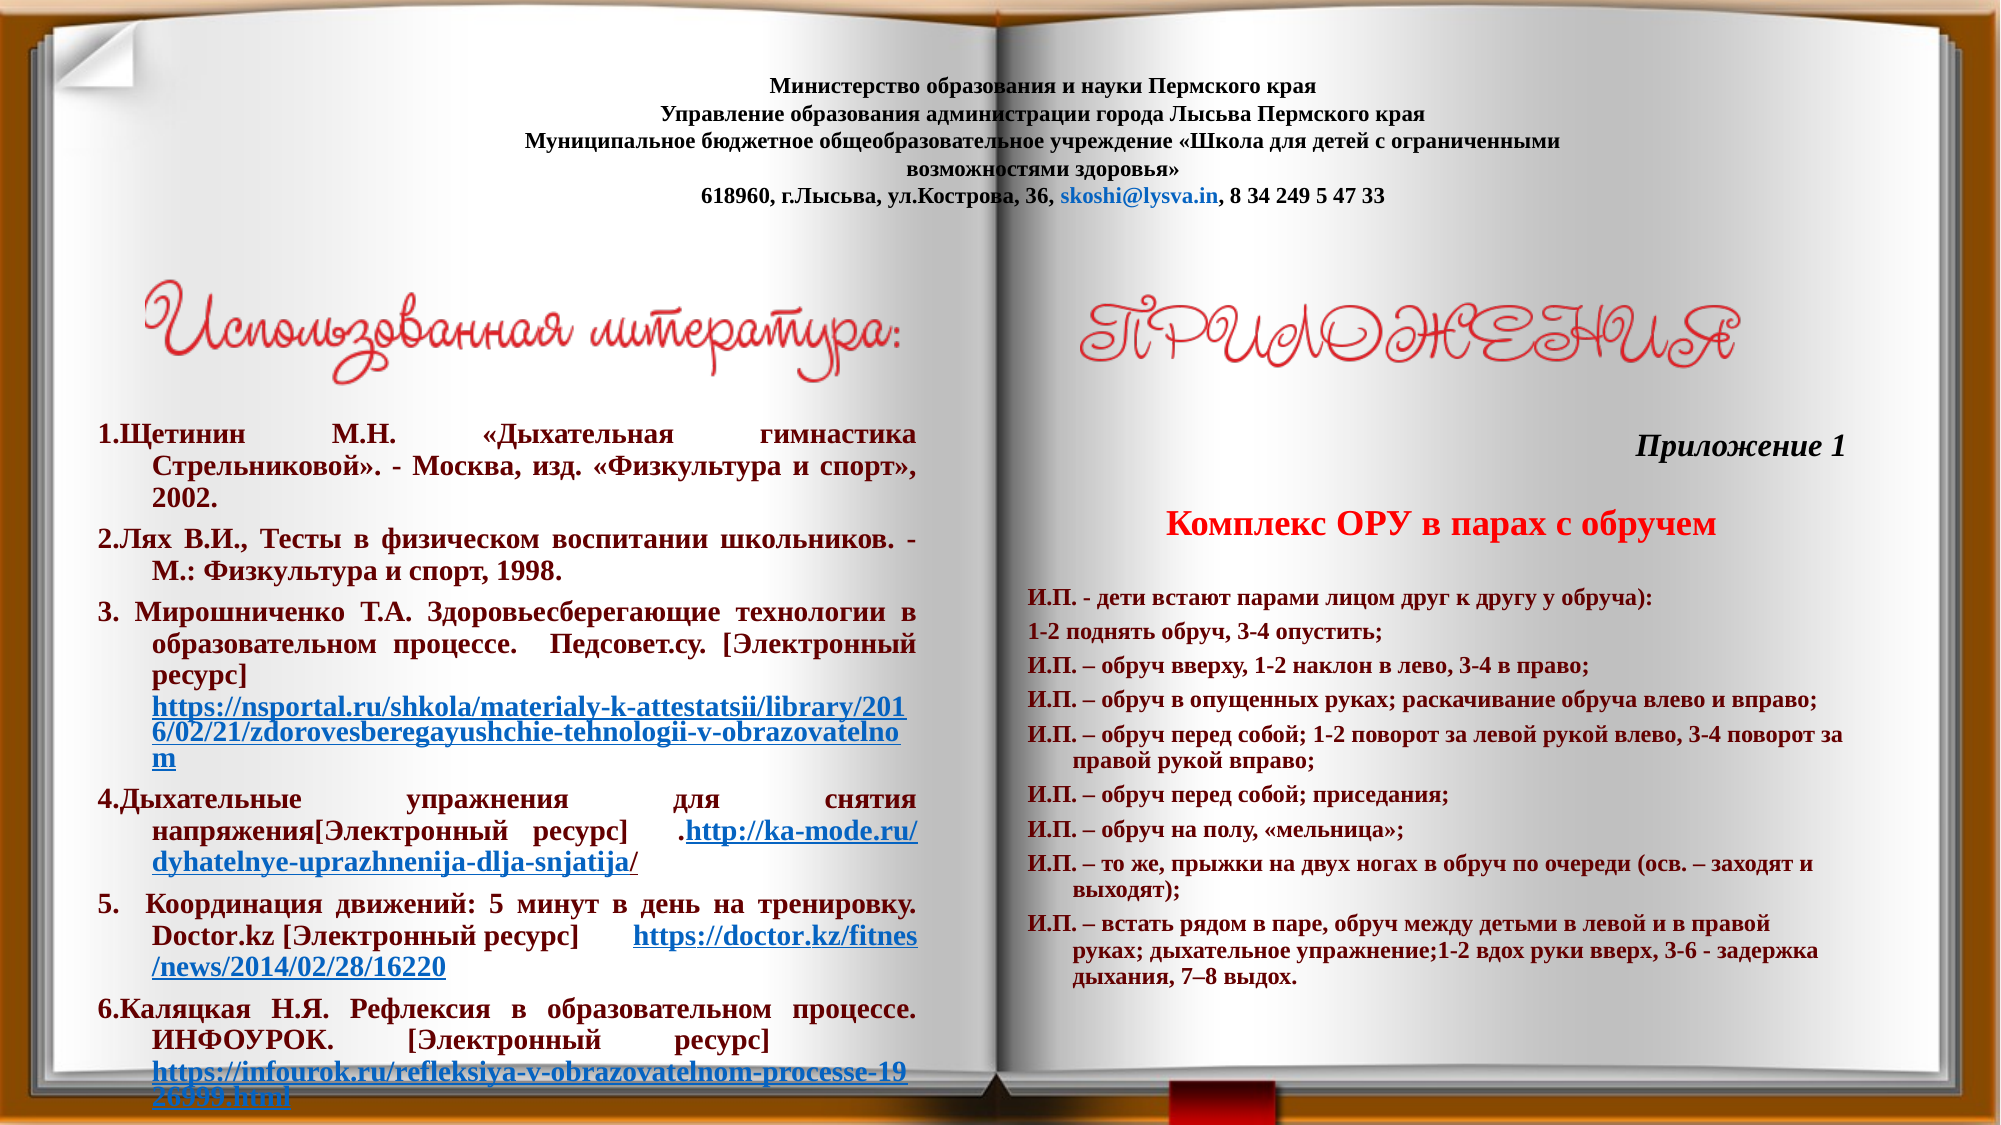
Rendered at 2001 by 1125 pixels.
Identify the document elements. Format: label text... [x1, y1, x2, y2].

text_box Министерство образования и науки Пермского края Управление образования администрации города Лысьва Пермского края Муниципальное бюджетное общеобразовательное учреждение «Школа для детей с ограниченными возможностями здоровья» 618960, г.Лысьва, ул.Кострова, 36, skoshi@lysva.in, 8 34 249 5 47 33 [492, 63, 1594, 216]
list 1.Щетинин М.Н. «Дыхательная гимнастика Стрельниковой». - Москва, изд. «Физкультура и спорт», 2002. 2.Лях В.И., Тесты в физическом воспитании школьников. - М.: Физкультура и спорт, 1998. 3. Мирошниченко Т.А. Здоровьесберегающие технологии в образовательном процессе. Педсовет.су. [Электронный ресурс] https://nsportal.ru/shkola/materialy-k-attestatsii/library/2016/02/21/zdorovesberegayushchie-tehnologii-v-obrazovatelnom 4.Дыхательные упражнения для снятия напряжения[Электронный ресурс] .http://ka-mode.ru/dyhatelnye-uprazhnenija-dlja-snjatija/ 5. Координация движений: 5 минут в день на тренировку. Doctor.kz [Электронный ресурс] https://doctor.kz/fitnes/news/2014/02/28/16220 6.Каляцкая Н.Я. Рефлексия в образовательном процессе. ИНФОУРОК. [Электронный ресурс] https://infourok.ru/refleksiya-v-obrazovatelnom-processe-1926999.html [82, 411, 933, 1125]
picture [0, 0, 2001, 1125]
list Приложение 1 Комплекс ОРУ в парах с обручем И.П. - дети встают парами лицом друг к другу у обруча): 1-2 поднять обруч, 3-4 опустить; И.П. – обруч вверху, 1-2 наклон в лево, 3-4 в право; И.П. – обруч в опущенных руках; раскачивание обруча влево и вправо; И.П. – обруч перед собой; 1-2 поворот за левой рукой влево, 3-4 поворот за правой рукой вправо; И.П. – обруч перед собой; приседания; И.П. – обруч на полу, «мельница»; И.П. – то же, прыжки на двух ногах в обруч по очереди (осв. – заходят и выходят); И.П. – встать рядом в паре, обруч между детьми в левой и в правой руках; дыхательное упражнение;1-2 вдох руки вверх, 3-6 - задержка дыхания, 7–8 выдох. [1012, 299, 1863, 1014]
